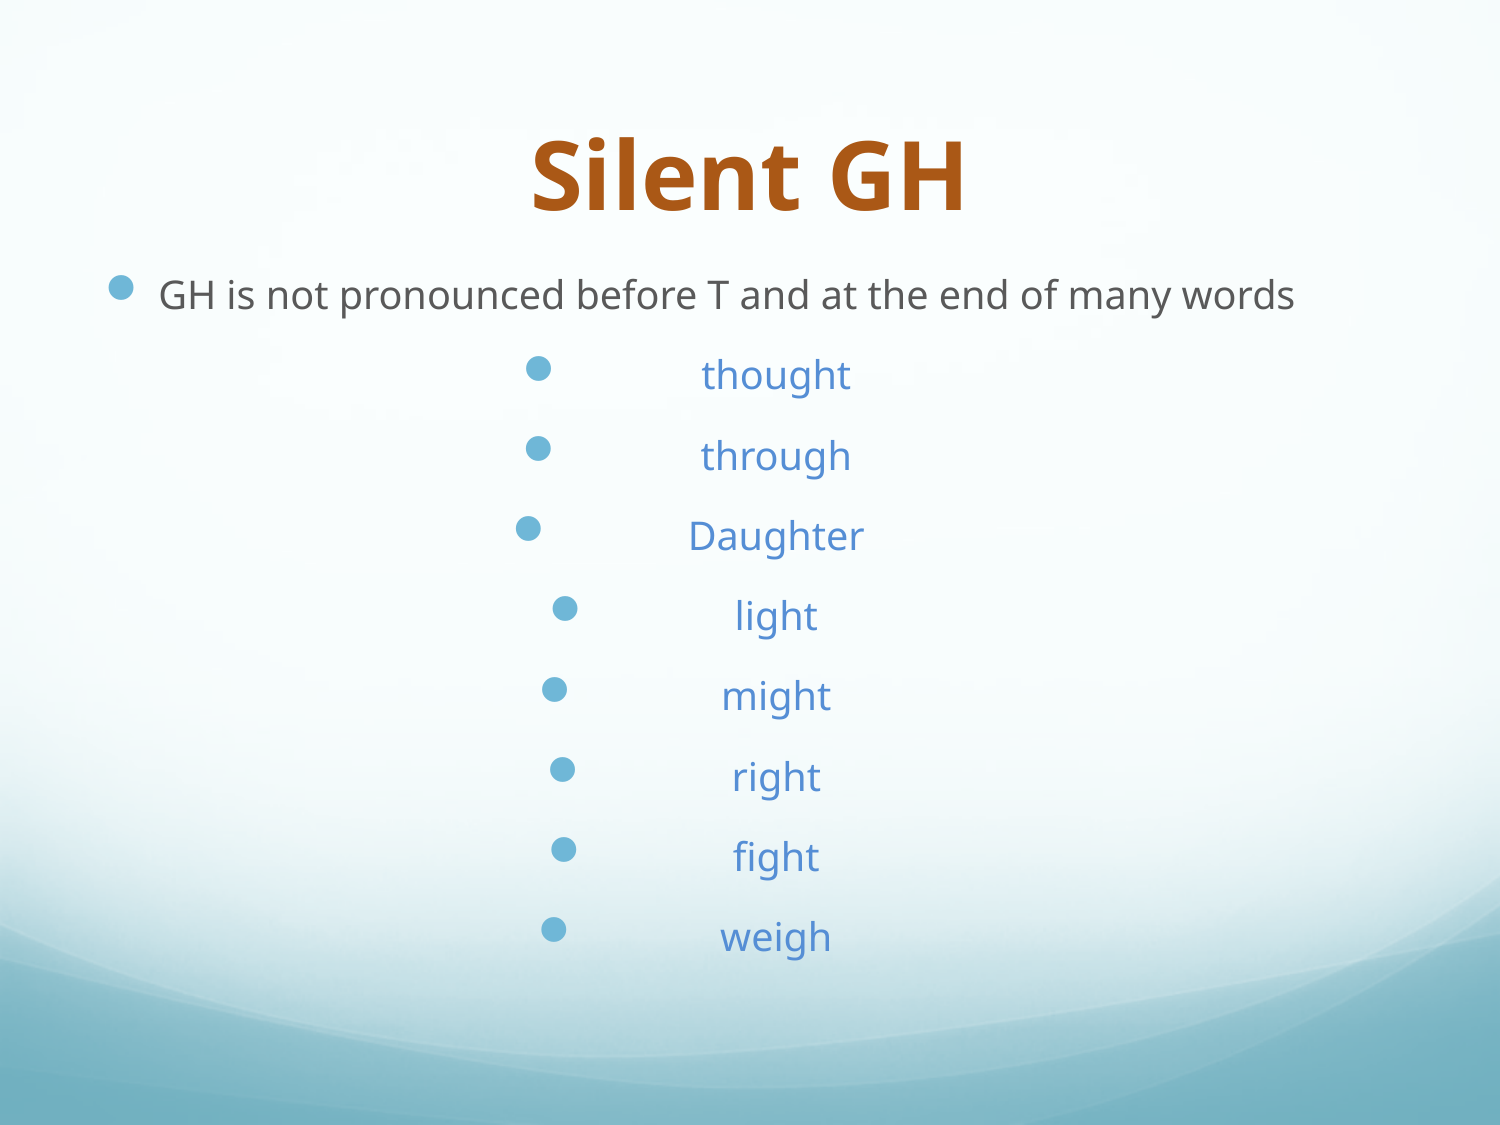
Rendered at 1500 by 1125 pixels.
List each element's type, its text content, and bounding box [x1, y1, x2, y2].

list GH is not pronounced before T and at the end of many words thought through Daughter light might right fight weigh [90, 262, 1410, 975]
title Silent GH [90, 17, 1410, 237]
